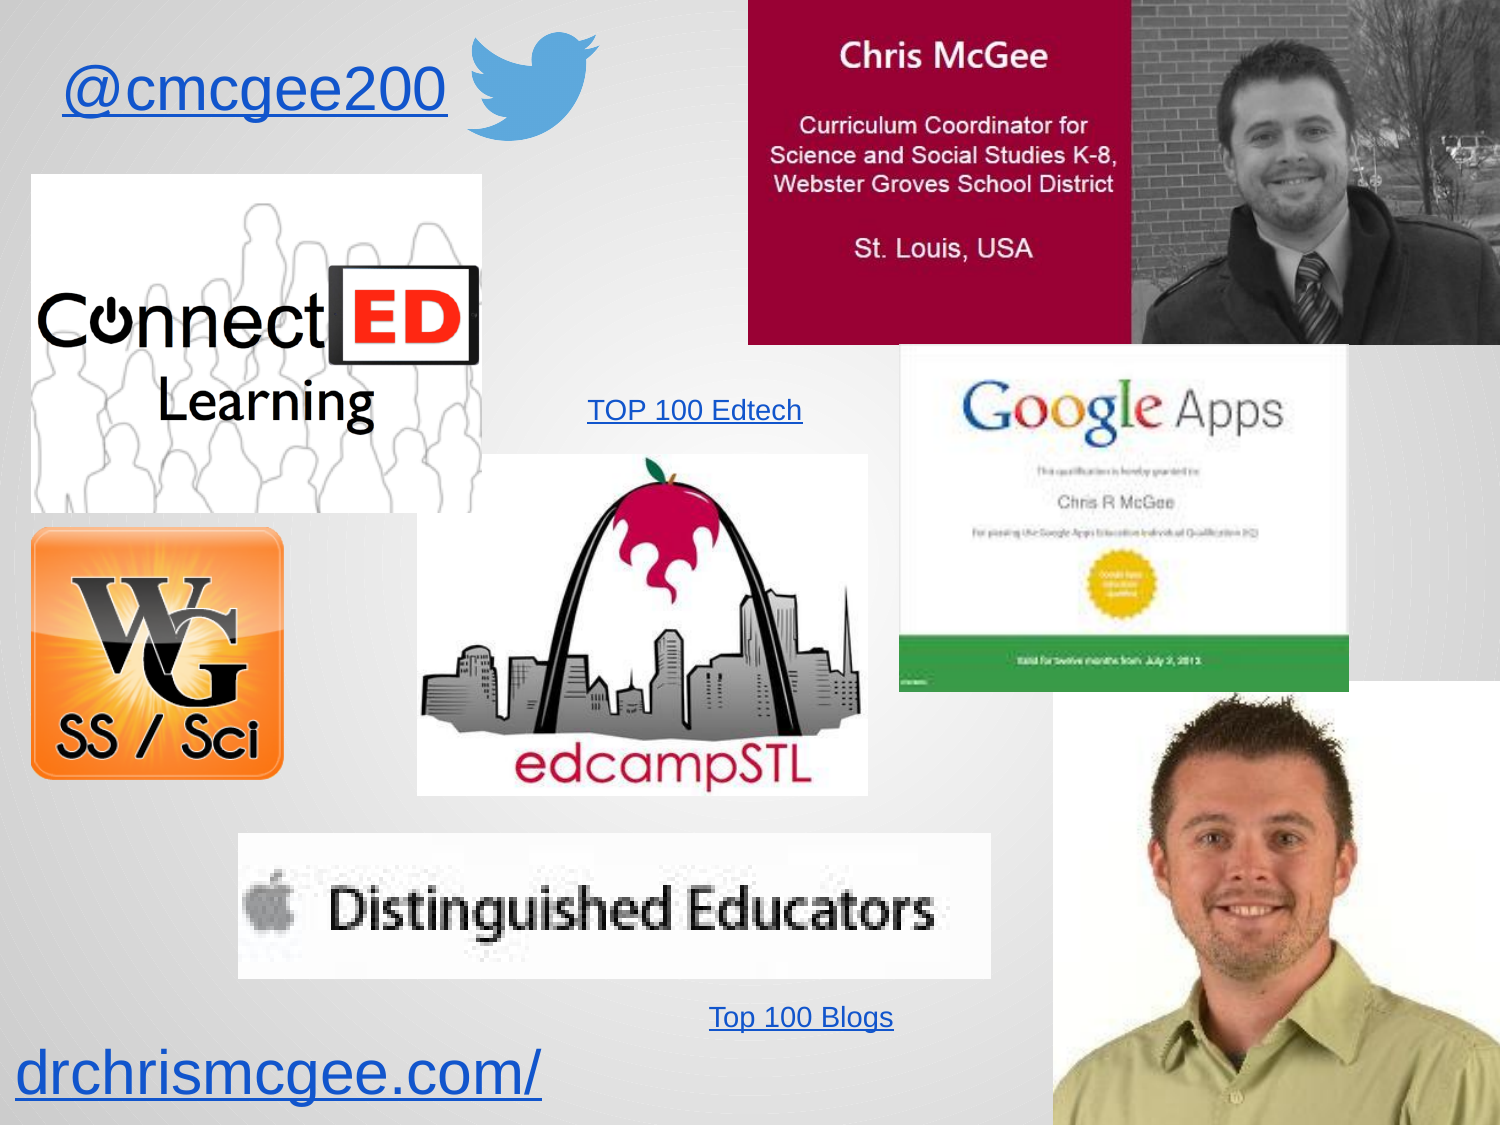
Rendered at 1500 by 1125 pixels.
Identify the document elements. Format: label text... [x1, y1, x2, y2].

text_box drchrismcgee.com/ [0, 1016, 587, 1125]
text_box @cmcgee200 [46, 32, 467, 161]
text_box TOP 100 Edtech [572, 376, 868, 454]
text_box Top 100 Blogs [693, 986, 946, 1050]
picture [466, 32, 600, 141]
picture [31, 174, 868, 796]
picture [747, 0, 1500, 1125]
picture [238, 833, 991, 980]
picture [31, 526, 284, 780]
